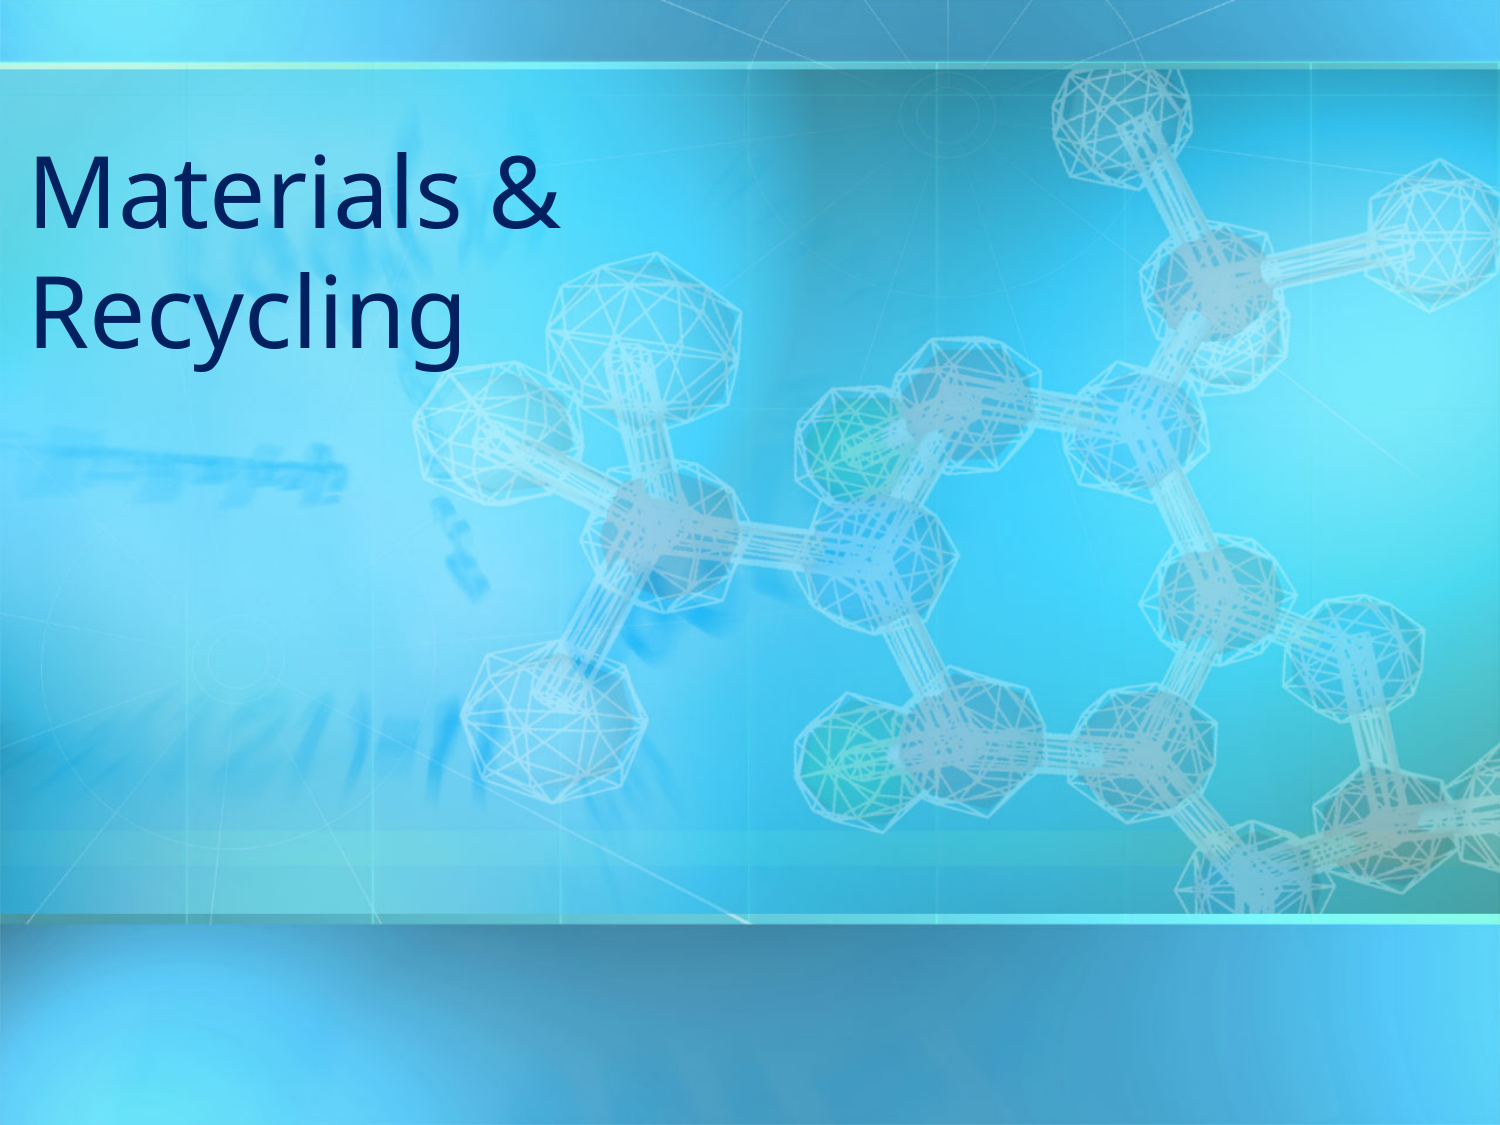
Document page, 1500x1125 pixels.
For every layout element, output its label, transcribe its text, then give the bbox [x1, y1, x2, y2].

title Materials & Recycling [12, 87, 800, 409]
picture [0, 0, 1500, 1125]
